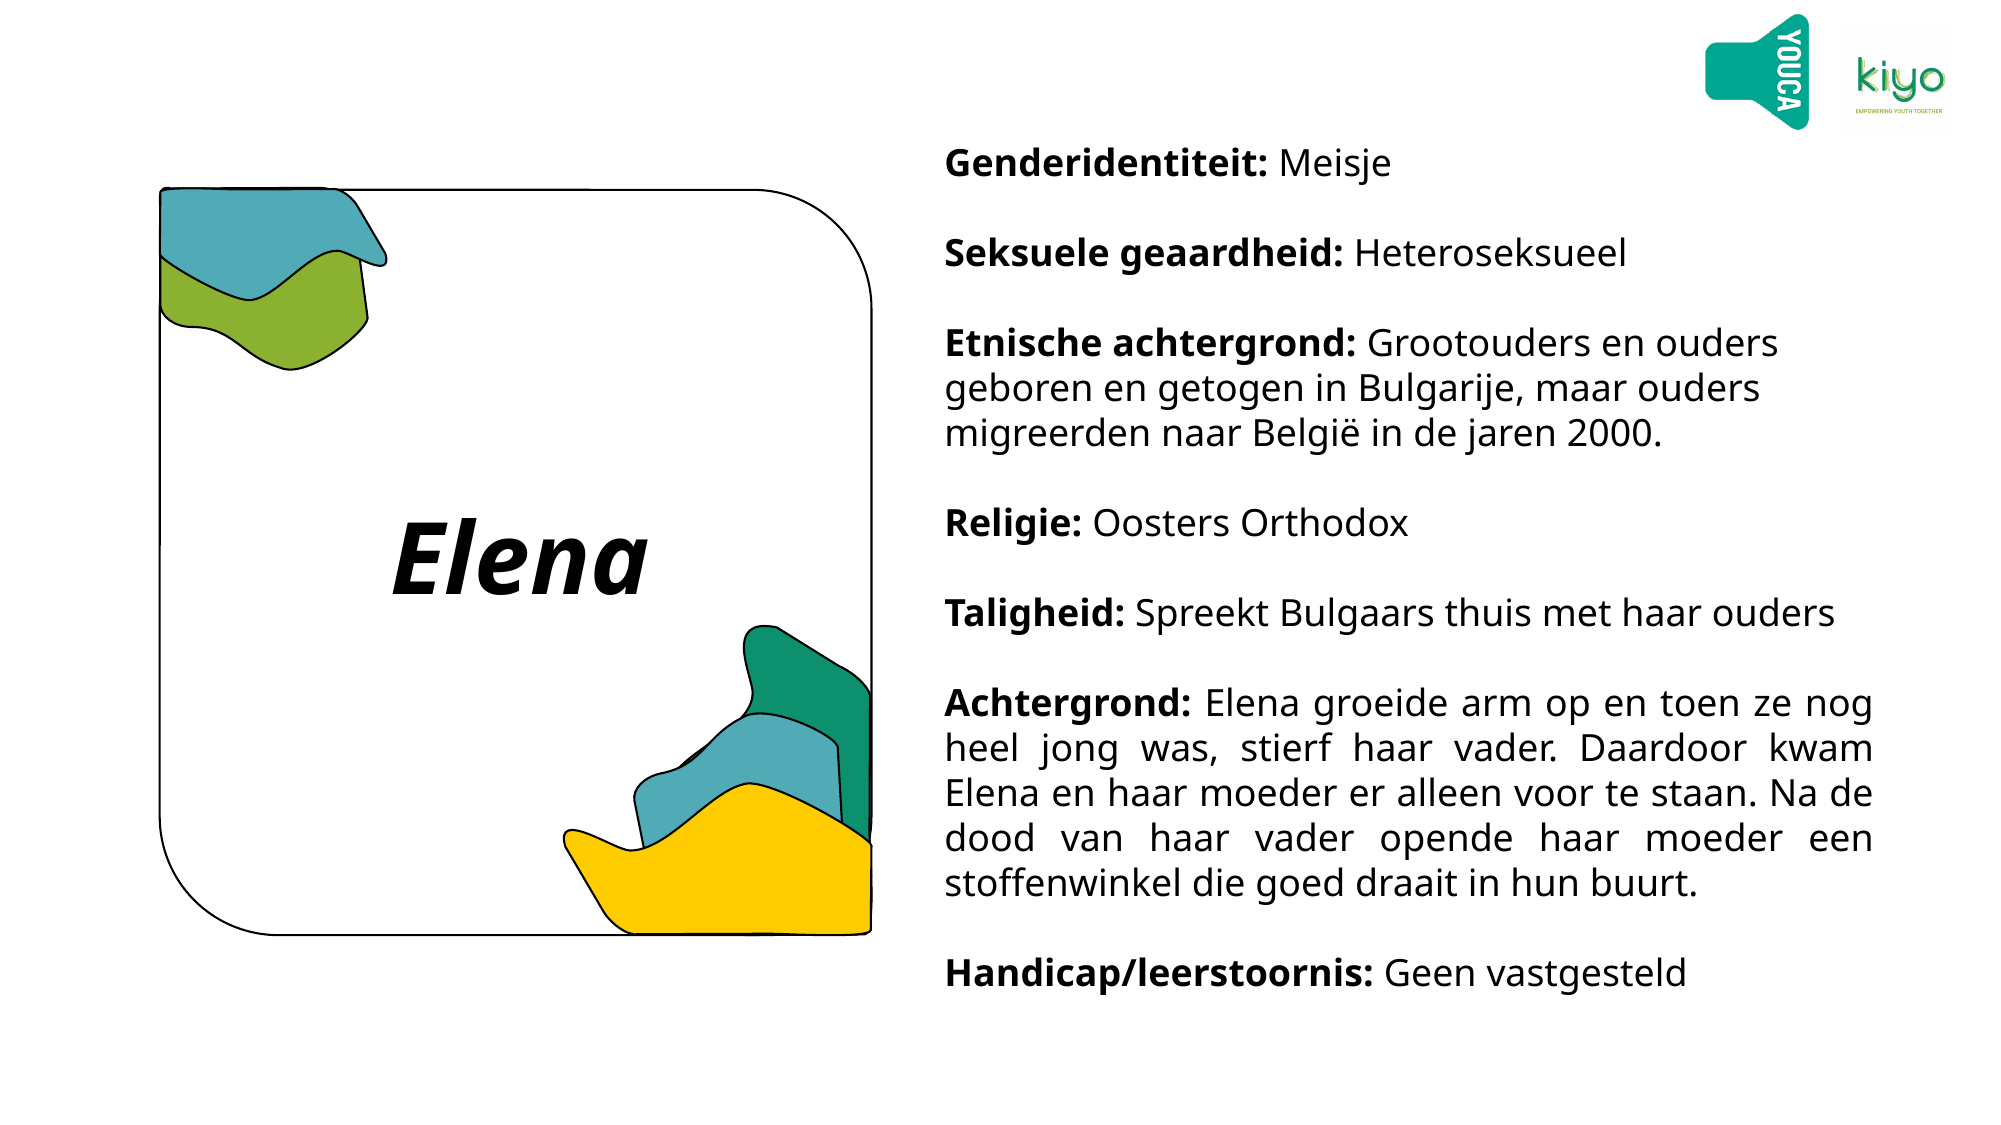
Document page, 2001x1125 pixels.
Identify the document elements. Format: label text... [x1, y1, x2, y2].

text_box [158, 187, 388, 302]
text_box [158, 188, 873, 937]
text_box [562, 782, 873, 937]
text_box Genderidentiteit: Meisje Seksuele geaardheid: Heteroseksueel Etnische achtergrond: Grootouders en ouders geboren en getogen in Bulgarije, maar ouders migreerden naar België in de jaren 2000. Religie: Oosters Orthodox Taligheid: Spreekt Bulgaars thuis met haar ouders Achtergrond: Elena groeide arm op en toen ze nog heel jong was, stierf haar vader. Daardoor kwam Elena en haar moeder er alleen voor te staan. Na de dood van haar vader opende haar moeder een stoffenwinkel die goed draait in hun buurt. Handicap/leerstoornis: Geen vastgesteld [929, 131, 1890, 1047]
text_box [633, 712, 843, 847]
picture [1843, 23, 1954, 134]
text_box Elena [375, 487, 769, 623]
text_box [159, 252, 369, 371]
text_box [740, 624, 872, 841]
picture [1689, 4, 1825, 139]
